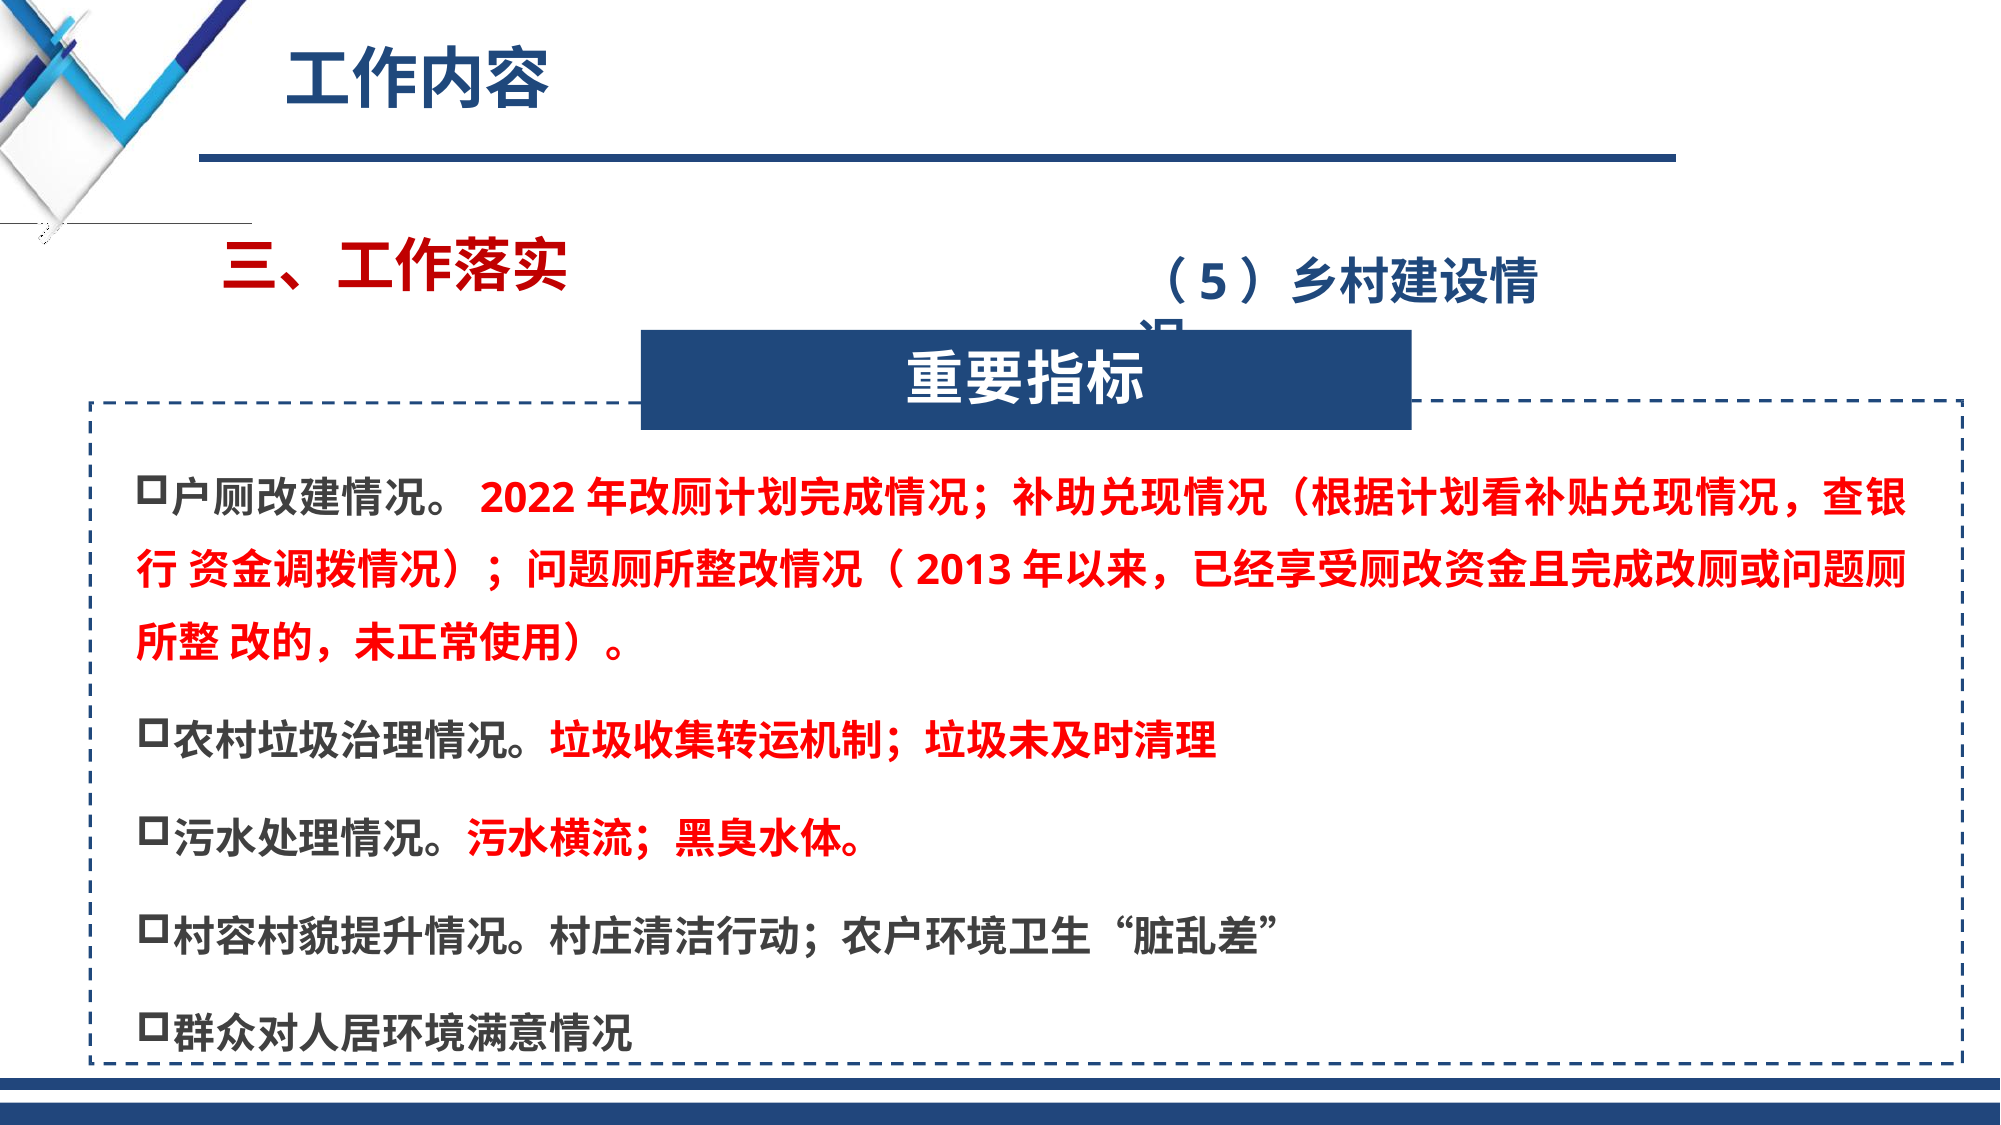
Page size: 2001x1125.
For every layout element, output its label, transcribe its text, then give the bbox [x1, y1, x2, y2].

text_box [1496, 399, 1510, 403]
text_box [431, 1062, 445, 1066]
text_box [1766, 1062, 1779, 1066]
text_box [519, 1062, 532, 1066]
text_box [1569, 1062, 1582, 1066]
text_box [1960, 897, 1964, 910]
text_box [1960, 941, 1964, 954]
text_box [1722, 1062, 1735, 1066]
text_box [88, 574, 92, 587]
text_box [759, 1062, 773, 1066]
text_box [1693, 399, 1706, 403]
text_box [88, 530, 92, 543]
text_box [1788, 1062, 1801, 1066]
text_box [1656, 1062, 1670, 1066]
text_box [1960, 744, 1964, 757]
text_box [88, 552, 92, 565]
text_box [234, 1062, 248, 1066]
text_box [1960, 1028, 1964, 1042]
text_box [88, 924, 92, 937]
text_box [1044, 1062, 1057, 1066]
text_box [1897, 1062, 1910, 1066]
text_box [344, 1062, 357, 1066]
text_box [1109, 1062, 1123, 1066]
text_box [1933, 399, 1947, 403]
text_box [1197, 1062, 1210, 1066]
text_box [825, 1062, 839, 1066]
text_box [584, 401, 598, 405]
text_box [1219, 1062, 1232, 1066]
text_box [88, 727, 92, 740]
text_box [88, 770, 92, 784]
text_box [1416, 1062, 1429, 1066]
text_box [1809, 1062, 1823, 1066]
text_box [88, 1055, 95, 1066]
text_box [847, 1062, 860, 1066]
text_box [147, 401, 160, 405]
text_box [1411, 399, 1422, 403]
text_box 三、工作落实 [218, 226, 573, 299]
text_box [1824, 399, 1838, 403]
text_box [1912, 399, 1925, 403]
text_box [88, 880, 92, 893]
text_box [1780, 399, 1794, 403]
text_box [716, 1062, 729, 1066]
text_box [1955, 399, 1964, 407]
text_box [1474, 399, 1488, 403]
text_box [694, 1062, 707, 1066]
text_box [431, 401, 444, 405]
text_box [88, 989, 92, 1003]
text_box [1459, 1062, 1473, 1066]
text_box [1960, 1050, 1964, 1064]
text_box [168, 401, 182, 405]
text_box [256, 401, 269, 405]
text_box [1960, 722, 1964, 735]
text_box [1562, 399, 1575, 403]
text_box [541, 1062, 554, 1066]
text_box [1481, 1062, 1495, 1066]
text_box [1700, 1062, 1714, 1066]
text_box [190, 401, 204, 405]
text_box [169, 1062, 182, 1066]
text_box [1960, 809, 1964, 823]
text_box [1960, 481, 1964, 495]
text_box 重要指标 户厕改建情况。2022年改厕计划完成情况；补助兑现情况（根据计划看补贴兑现情况，查银行 资金调拨情况）；问题厕所整改情况（2013年以来，已经享受厕改资金且完成改厕或问题厕所整 改的，未正常使用）。 农村垃圾治理情况。垃圾收集转运机制；垃圾未及时清理 污水处理情况。污水横流；黑臭水体。 村容村貌提升情况。村庄清洁行动；农户环境卫生“脏乱差” 群众对人居环境满意情况 [134, 338, 1909, 1058]
text_box [125, 1062, 139, 1066]
text_box [1634, 1062, 1648, 1066]
text_box [1613, 1062, 1626, 1066]
text_box [1263, 1062, 1276, 1066]
text_box [103, 401, 116, 405]
text_box [1591, 1062, 1604, 1066]
text_box [88, 705, 92, 718]
text_box [1503, 1062, 1517, 1066]
text_box [913, 1062, 926, 1066]
text_box [1430, 399, 1444, 403]
text_box [606, 1062, 620, 1066]
text_box [672, 1062, 685, 1066]
text_box [88, 401, 94, 412]
text_box [1715, 399, 1728, 403]
text_box [1540, 399, 1553, 403]
text_box [88, 792, 92, 806]
text_box [1875, 1062, 1889, 1066]
text_box [1960, 547, 1964, 560]
text_box （5）乡村建设情况 [1135, 247, 1571, 370]
text_box [300, 401, 313, 405]
text_box [1960, 525, 1964, 539]
text_box [1960, 459, 1964, 473]
text_box [1960, 678, 1964, 692]
text_box [1438, 1062, 1451, 1066]
text_box [278, 1062, 292, 1066]
text_box [562, 401, 576, 405]
text_box [322, 1062, 335, 1066]
text_box [88, 442, 92, 456]
text_box [88, 749, 92, 762]
text_box [1960, 700, 1964, 714]
text_box [88, 814, 92, 828]
text_box [256, 1062, 270, 1066]
text_box [1960, 569, 1964, 582]
text_box [1584, 399, 1597, 403]
text_box [475, 401, 488, 405]
text_box [563, 1062, 576, 1066]
text_box [738, 1062, 751, 1066]
text_box [1941, 1062, 1954, 1066]
text_box [125, 401, 138, 405]
text_box [1960, 788, 1964, 801]
picture [0, 0, 252, 245]
text_box [518, 401, 532, 405]
text_box [1350, 1062, 1364, 1066]
text_box [1890, 399, 1903, 403]
text_box [1525, 1062, 1539, 1066]
text_box [1678, 1062, 1692, 1066]
text_box [212, 401, 226, 405]
text_box [88, 967, 92, 981]
text_box [1744, 1062, 1757, 1066]
text_box [1960, 656, 1964, 670]
text_box [103, 1062, 117, 1066]
text_box [869, 1062, 882, 1066]
text_box [191, 1062, 204, 1066]
text_box [88, 902, 92, 915]
text_box [1960, 613, 1964, 626]
text_box [584, 1062, 598, 1066]
text_box [1737, 399, 1750, 403]
text_box [1372, 1062, 1385, 1066]
text_box [1175, 1062, 1189, 1066]
text_box [1960, 875, 1964, 889]
text_box [409, 1062, 423, 1066]
text_box [343, 401, 357, 405]
text_box [650, 1062, 664, 1066]
text_box [88, 508, 92, 521]
text_box [88, 1033, 92, 1046]
text_box [891, 1062, 904, 1066]
text_box [540, 401, 554, 405]
text_box [387, 401, 401, 405]
text_box [1131, 1062, 1145, 1066]
text_box [322, 401, 335, 405]
text_box [88, 464, 92, 478]
text_box [88, 858, 92, 872]
text_box [1452, 399, 1466, 403]
text_box [1671, 399, 1685, 403]
text_box [1960, 438, 1964, 451]
text_box [1960, 984, 1964, 998]
text_box [1960, 634, 1964, 648]
text_box [1759, 399, 1772, 403]
text_box [1547, 1062, 1560, 1066]
text_box [88, 595, 92, 609]
text_box [1853, 1062, 1867, 1066]
text_box [147, 1062, 160, 1066]
text_box [409, 401, 423, 405]
text_box [640, 329, 1135, 338]
text_box [88, 421, 92, 434]
text_box [88, 1011, 92, 1025]
title 工作内容 [282, 33, 554, 224]
text_box [1960, 963, 1964, 976]
text_box [0, 1102, 2000, 1125]
text_box [1960, 831, 1964, 845]
text_box [1846, 399, 1859, 403]
text_box [213, 1062, 226, 1066]
text_box [453, 1062, 467, 1066]
text_box [1831, 1062, 1845, 1066]
text_box [1000, 1062, 1014, 1066]
text_box [300, 1062, 314, 1066]
text_box [956, 1062, 970, 1066]
text_box [1960, 766, 1964, 779]
text_box [1960, 853, 1964, 867]
text_box [366, 1062, 379, 1066]
text_box [1649, 399, 1663, 403]
text_box [1306, 1062, 1320, 1066]
text_box [278, 401, 291, 405]
text_box [1868, 399, 1881, 403]
text_box [1605, 399, 1619, 403]
text_box [1960, 503, 1964, 517]
text_box [978, 1062, 992, 1066]
text_box [1919, 1062, 1932, 1066]
text_box [1627, 399, 1641, 403]
text_box [1066, 1062, 1079, 1066]
text_box [1328, 1062, 1342, 1066]
text_box [1088, 1062, 1101, 1066]
text_box [803, 1062, 817, 1066]
text_box [88, 617, 92, 631]
text_box [781, 1062, 795, 1066]
text_box [88, 661, 92, 675]
text_box [475, 1062, 489, 1066]
text_box [1241, 1062, 1254, 1066]
text_box [1960, 1006, 1964, 1020]
text_box [1284, 1062, 1298, 1066]
text_box [1960, 591, 1964, 604]
text_box [365, 401, 379, 405]
text_box [1518, 399, 1531, 403]
text_box [934, 1062, 948, 1066]
text_box [1153, 1062, 1167, 1066]
text_box [1960, 416, 1964, 429]
text_box [1960, 919, 1964, 932]
text_box [606, 401, 619, 405]
text_box [497, 401, 510, 405]
text_box [453, 401, 466, 405]
text_box [88, 836, 92, 850]
text_box [1394, 1062, 1407, 1066]
text_box [88, 683, 92, 696]
text_box [88, 486, 92, 500]
text_box [388, 1062, 401, 1066]
text_box [234, 401, 248, 405]
text_box [88, 946, 92, 959]
text_box [1022, 1062, 1035, 1066]
text_box [88, 639, 92, 653]
text_box [497, 1062, 510, 1066]
text_box [1802, 399, 1816, 403]
text_box [628, 401, 641, 405]
text_box [628, 1062, 642, 1066]
